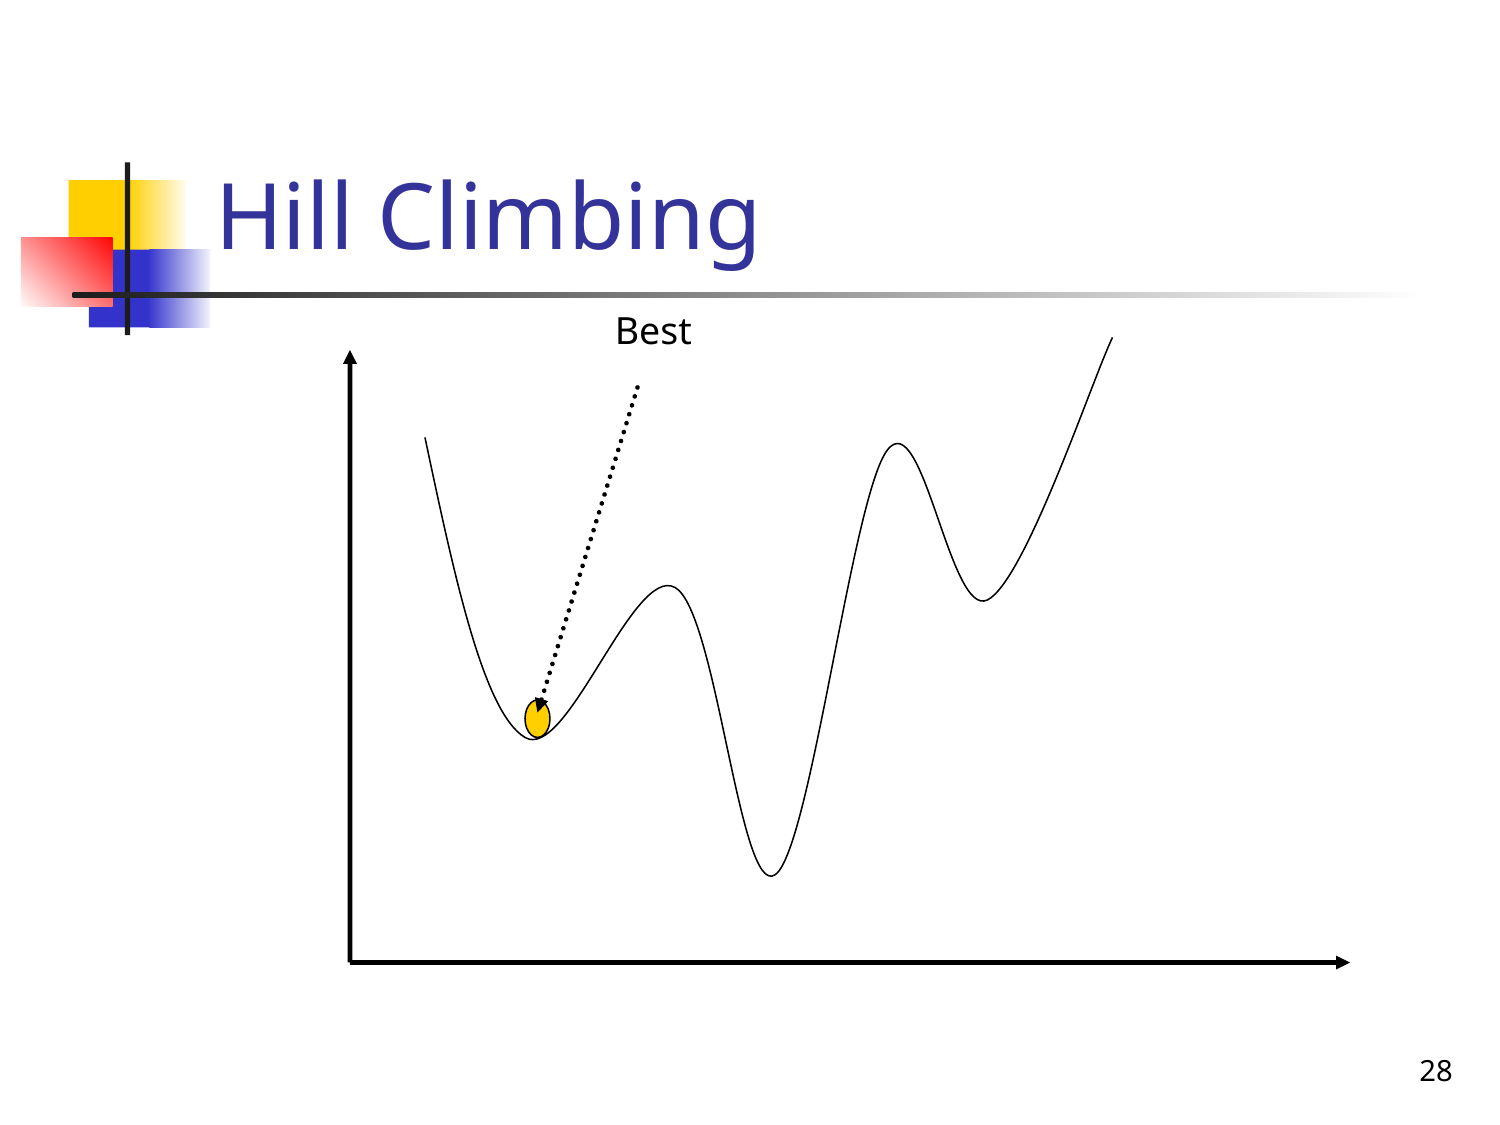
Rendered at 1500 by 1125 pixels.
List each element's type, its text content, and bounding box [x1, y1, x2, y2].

text_box Best [600, 299, 775, 360]
text_box [349, 956, 1351, 969]
text_box [525, 700, 550, 738]
title Hill Climbing [199, 140, 1479, 276]
text_box [343, 349, 357, 962]
slide_number 28 [1154, 1023, 1468, 1100]
text_box [535, 698, 548, 713]
text_box [424, 337, 1113, 877]
